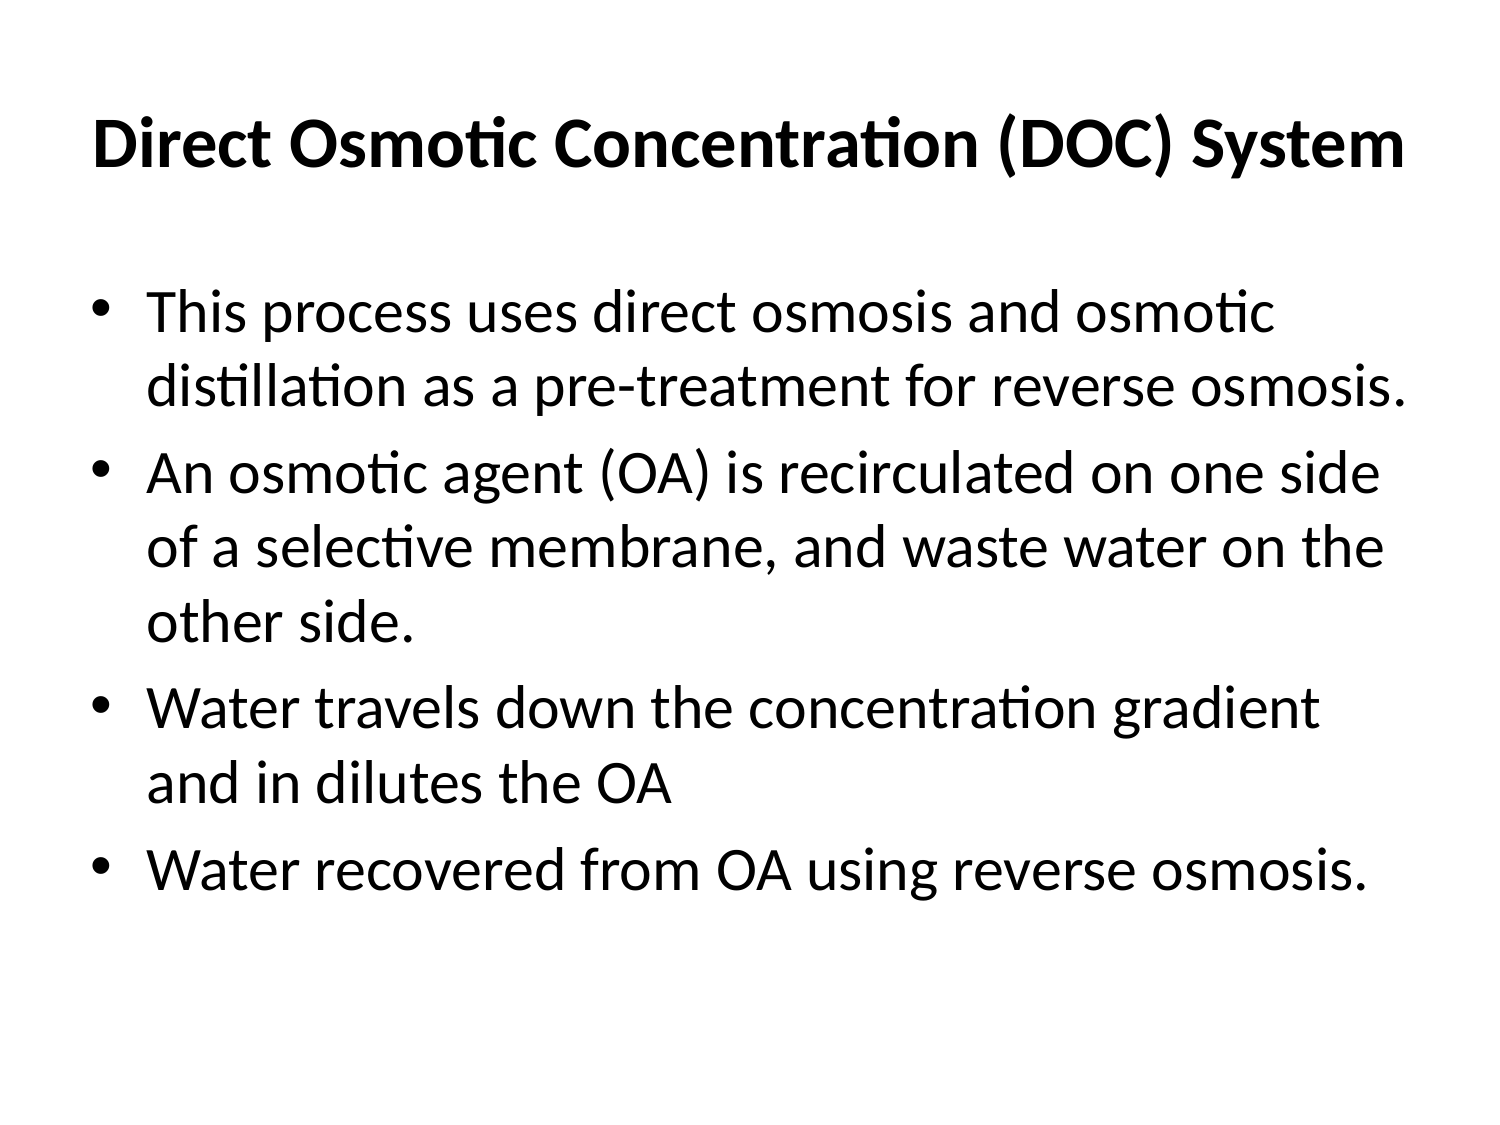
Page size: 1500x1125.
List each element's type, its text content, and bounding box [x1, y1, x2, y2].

title Direct Osmotic Concentration (DOC) System [75, 45, 1425, 233]
list This process uses direct osmosis and osmotic distillation as a pre-treatment for reverse osmosis. An osmotic agent (OA) is recirculated on one side of a selective membrane, and waste water on the other side. Water travels down the concentration gradient and in dilutes the OA Water recovered from OA using reverse osmosis. [75, 262, 1425, 1005]
